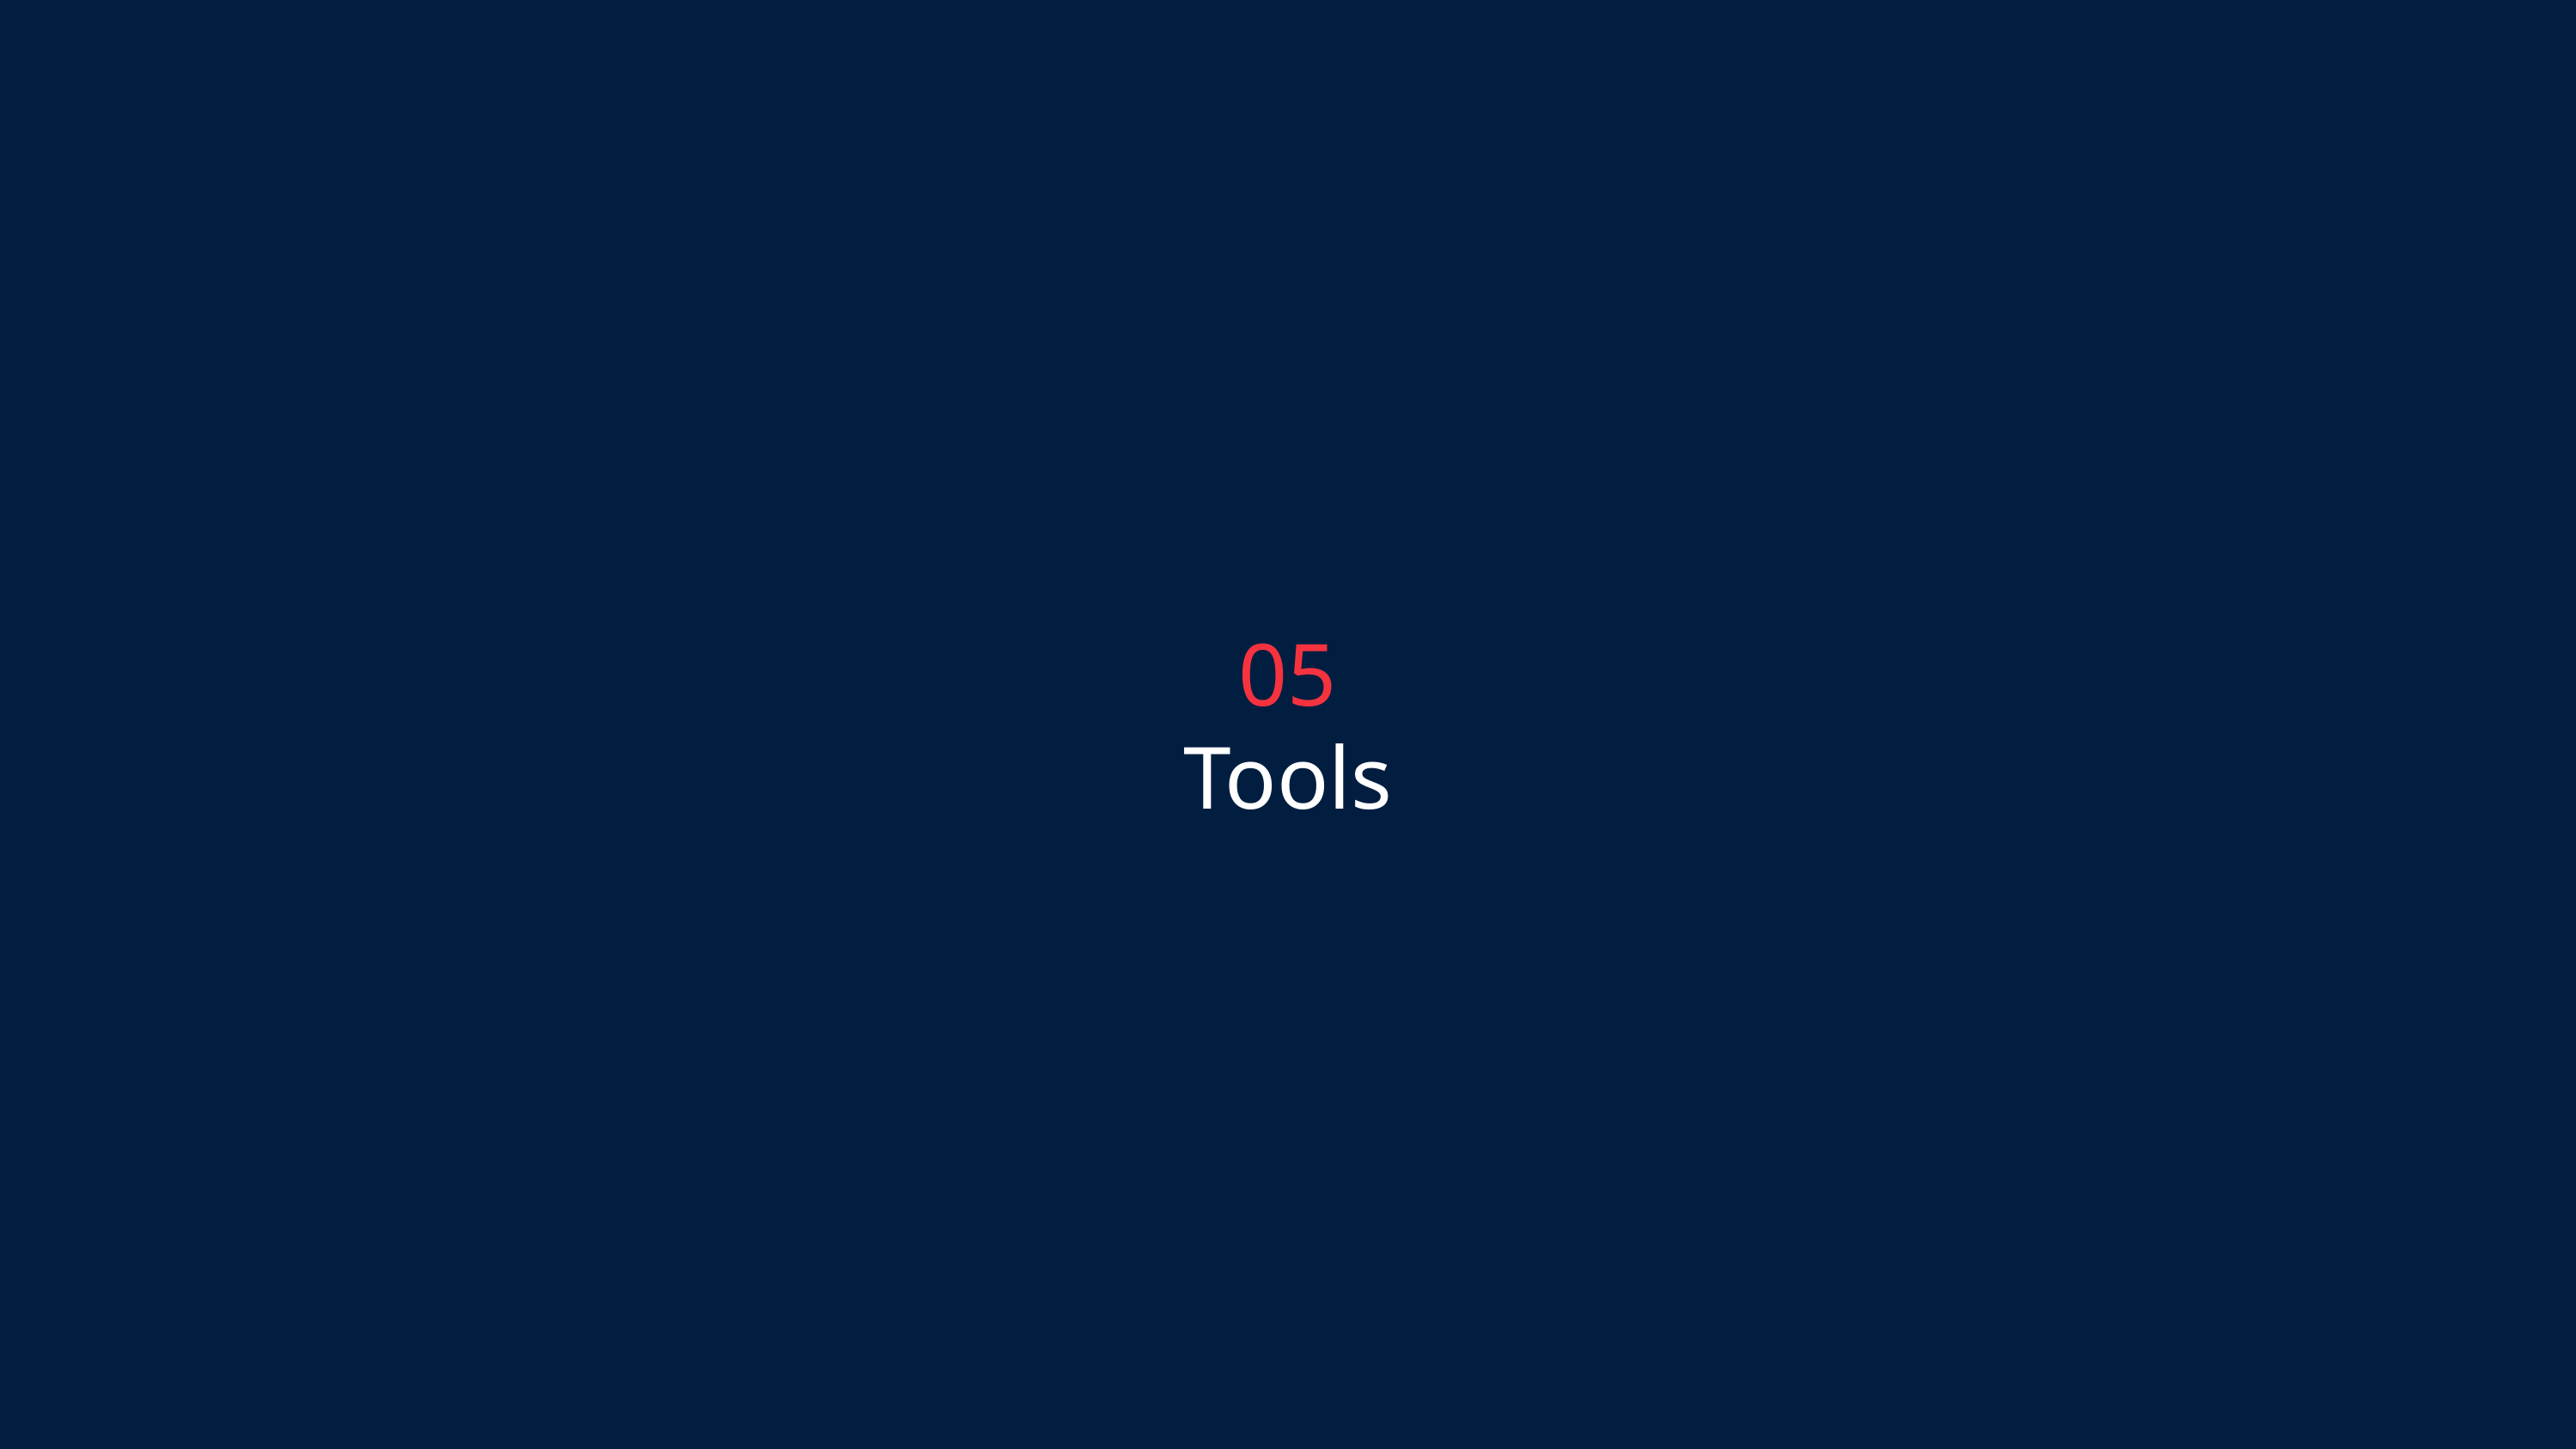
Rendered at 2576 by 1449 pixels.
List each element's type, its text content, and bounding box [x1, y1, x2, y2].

list 05 Tools [476, 613, 2100, 835]
